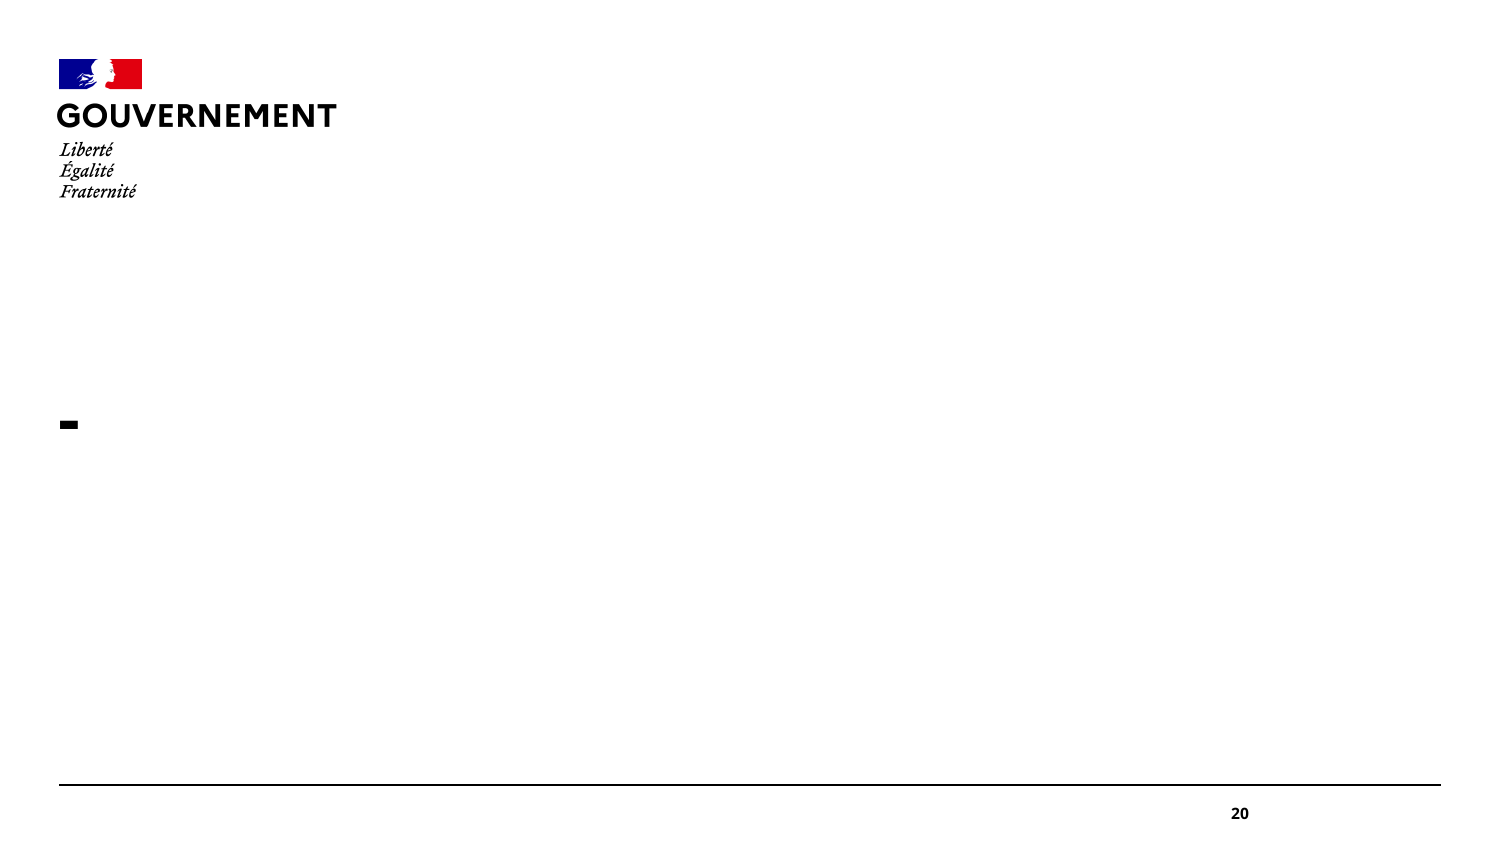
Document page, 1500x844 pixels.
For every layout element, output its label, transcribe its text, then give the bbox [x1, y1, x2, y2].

picture [29, 29, 385, 266]
slide_number 20 [1027, 784, 1249, 844]
list - [59, 384, 1441, 726]
